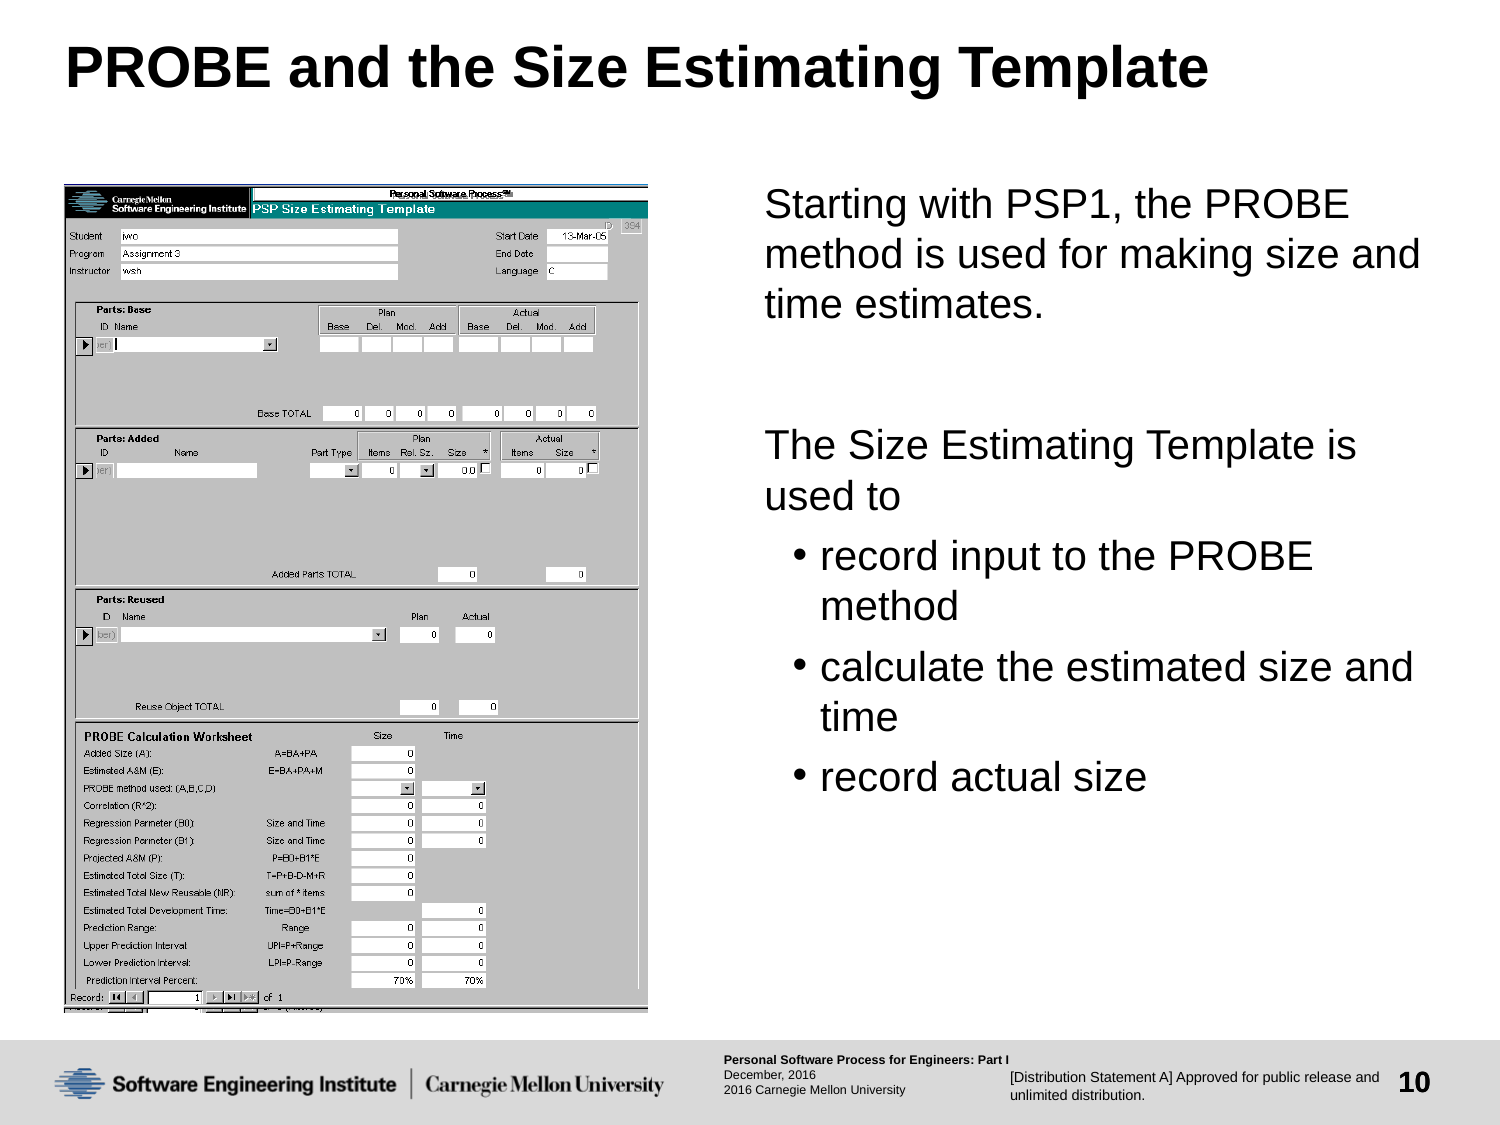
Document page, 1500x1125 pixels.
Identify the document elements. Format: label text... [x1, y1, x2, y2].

title PROBE and the Size Estimating Template [65, 37, 1313, 148]
picture [63, 184, 648, 1013]
picture [46, 1061, 673, 1104]
list Starting with PSP1, the PROBE method is used for making size and time estimates. The Size Estimating Template is used to record input to the PROBE method calculate the estimated size and time record actual size [764, 176, 1432, 1009]
